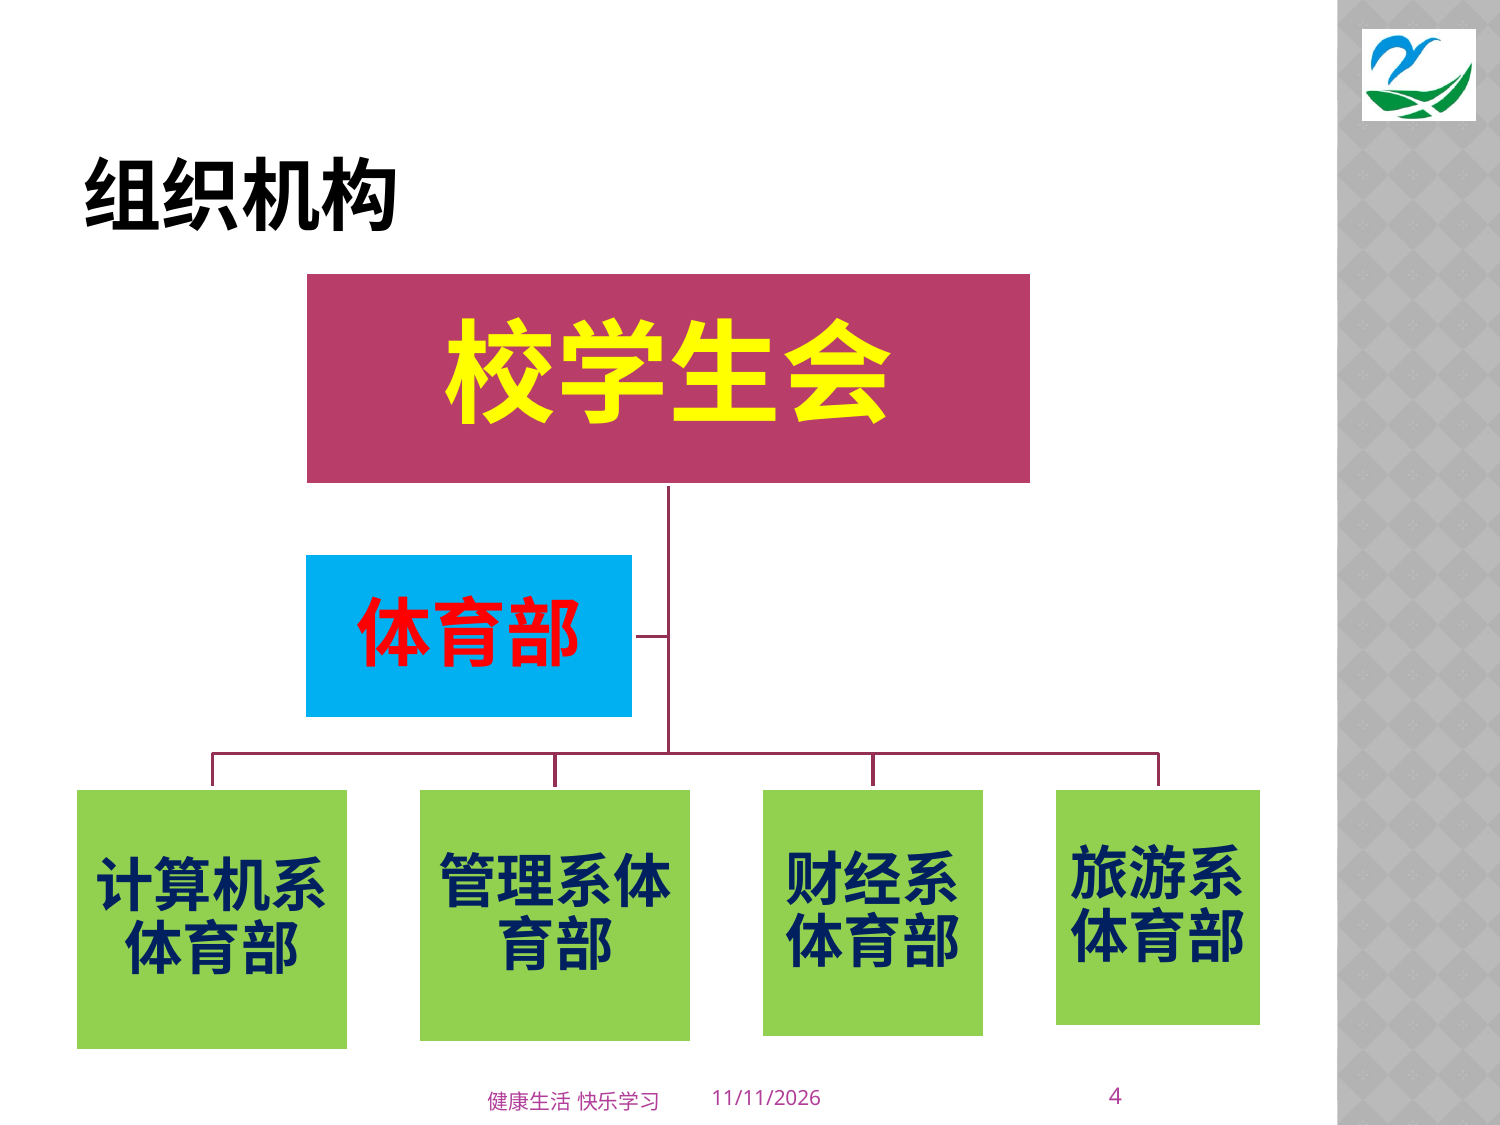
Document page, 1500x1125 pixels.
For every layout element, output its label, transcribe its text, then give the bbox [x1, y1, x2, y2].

footer 健康生活 快乐学习 [75, 1075, 675, 1114]
picture [1362, 29, 1476, 121]
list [74, 263, 1263, 1060]
title 组织机构 [75, 52, 1263, 240]
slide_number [696, 1075, 1025, 1113]
slide_number 4 [1025, 1075, 1122, 1113]
